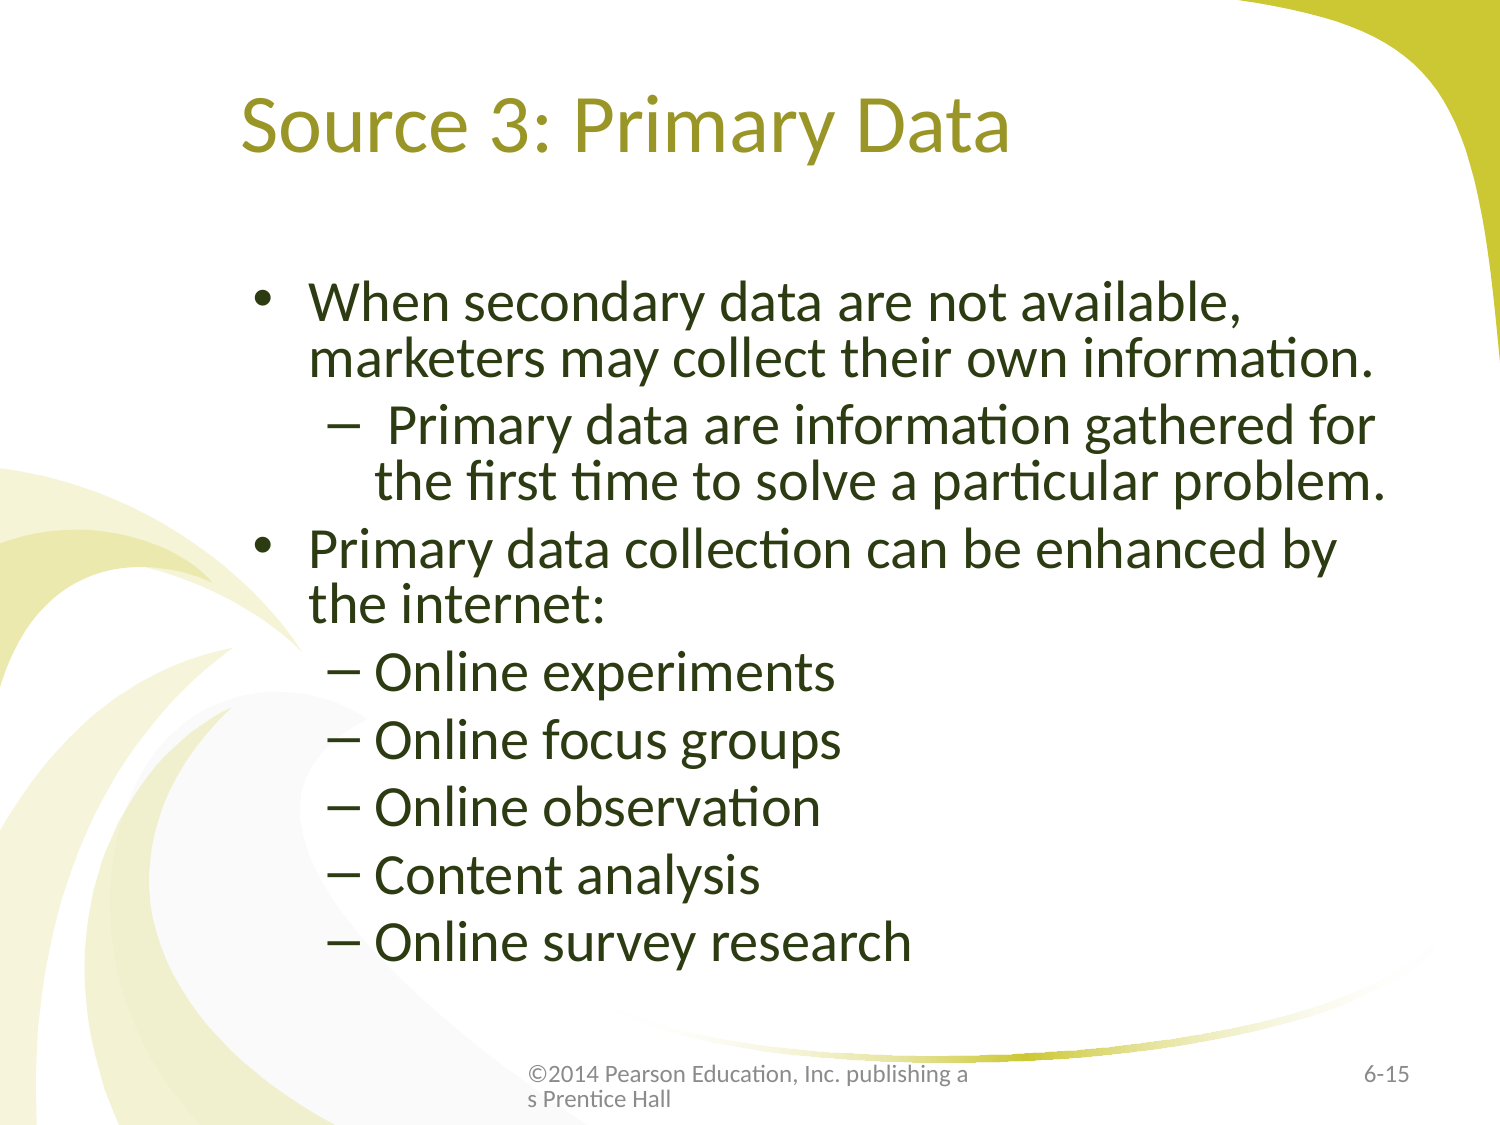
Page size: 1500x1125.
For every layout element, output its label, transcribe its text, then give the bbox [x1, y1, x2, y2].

title Source 3: Primary Data [225, 37, 1438, 200]
footer ©2014 Pearson Education, Inc. publishing as Prentice Hall [512, 1042, 988, 1103]
list When secondary data are not available, marketers may collect their own information. Primary data are information gathered for the first time to solve a particular problem. Primary data collection can be enhanced by the internet: Online experiments Online focus groups Online observation Content analysis Online survey research [237, 212, 1438, 1000]
slide_number 6-15 [1074, 1042, 1425, 1103]
